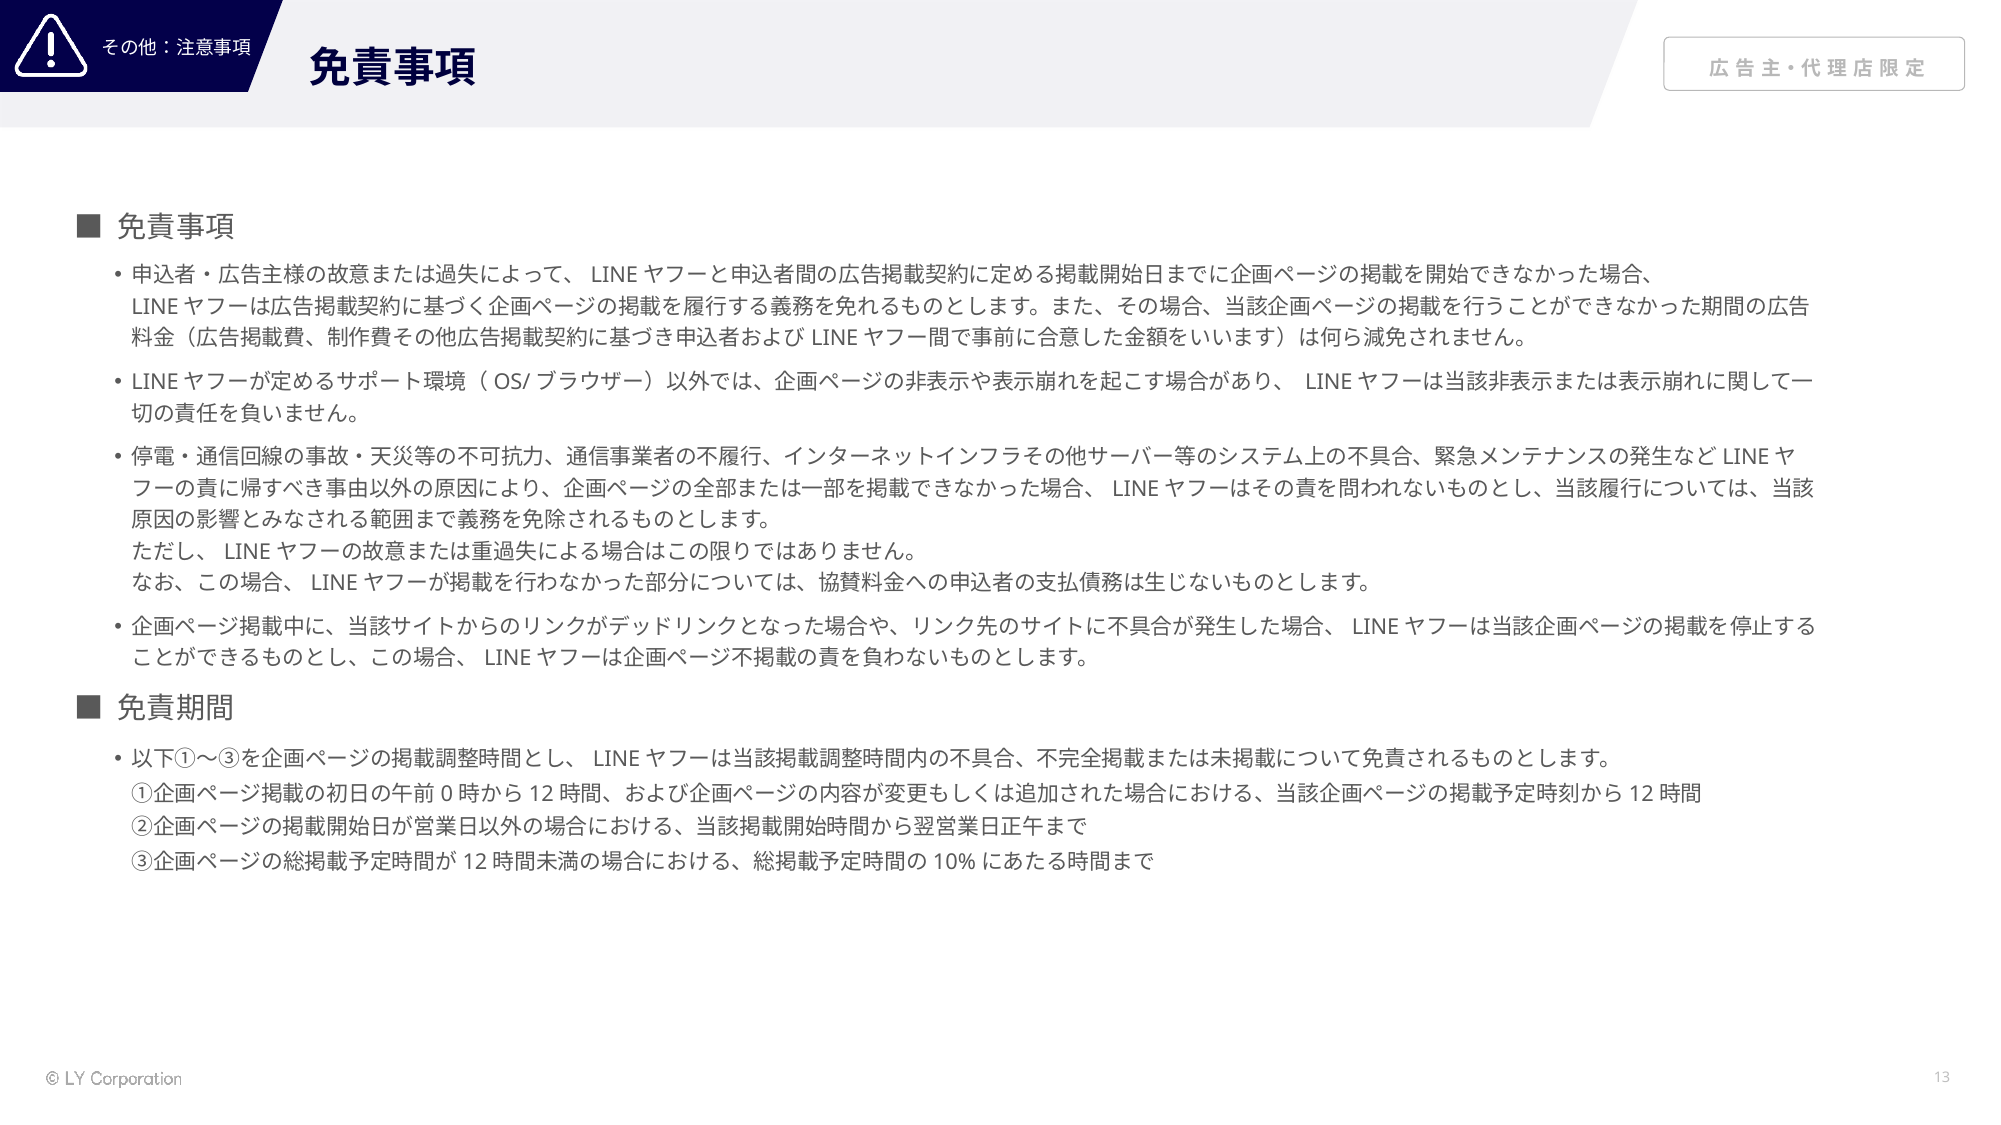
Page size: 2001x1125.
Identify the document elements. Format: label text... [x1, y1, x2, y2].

picture [46, 1071, 181, 1088]
picture [9, 5, 92, 87]
text_box ■ 免責事項 申込者・広告主様の故意または過失によって、LINEヤフーと申込者間の広告掲載契約に定める掲載開始日までに企画ページの掲載を開始できなかった場合、 LINEヤフーは広告掲載契約に基づく企画ページの掲載を履行する義務を免れるものとします。また、その場合、当該企画ページの掲載を行うことができなかった期間の広告料金（広告掲載費、制作費その他広告掲載契約に基づき申込者およびLINEヤフー間で事前に合意した金額をいいます）は何ら減免されません。 LINEヤフーが定めるサポート環境（OS/ブラウザー）以外では、企画ページの非表示や表示崩れを起こす場合があり、 LINEヤフーは当該非表示または表示崩れに関して一切の責任を負いません。 停電・通信回線の事故・天災等の不可抗力、通信事業者の不履行、インターネットインフラその他サーバー等のシステム上の不具合、緊急メンテナンスの発生などLINEヤフーの責に帰すべき事由以外の原因により、企画ページの全部または一部を掲載できなかった場合、LINEヤフーはその責を問われないものとし、当該履行については、当該原因の影響とみなされる範囲まで義務を免除されるものとします。 ただし、LINEヤフーの故意または重過失による場合はこの限りではありません。 なお、この場合、LINEヤフーが掲載を行わなかった部分については、協賛料金への申込者の支払債務は生じないものとします。 企画ページ掲載中に、当該サイトからのリンクがデッドリンクとなった場合や、リンク先のサイトに不具合が発生した場合、LINEヤフーは当該企画ページの掲載を停止することができるものとし、この場合、LINEヤフーは企画ページ不掲載の責を負わないものとします。 ■ 免責期間 以下①～③を企画ページの掲載調整時間とし、LINEヤフーは当該掲載調整時間内の不具合、不完全掲載または未掲載について免責されるものとします。 ①企画ページ掲載の初日の午前0時から12時間、および企画ページの内容が変更もしくは追加された場合における、当該企画ページの掲載予定時刻から12時間 ②企画ページの掲載開始日が営業日以外の場合における、当該掲載開始時間から翌営業日正午まで ③企画ページの総掲載予定時間が12時間未満の場合における、総掲載予定時間の10%にあたる時間まで [74, 201, 1819, 874]
list 免責事項 [309, 41, 1645, 97]
